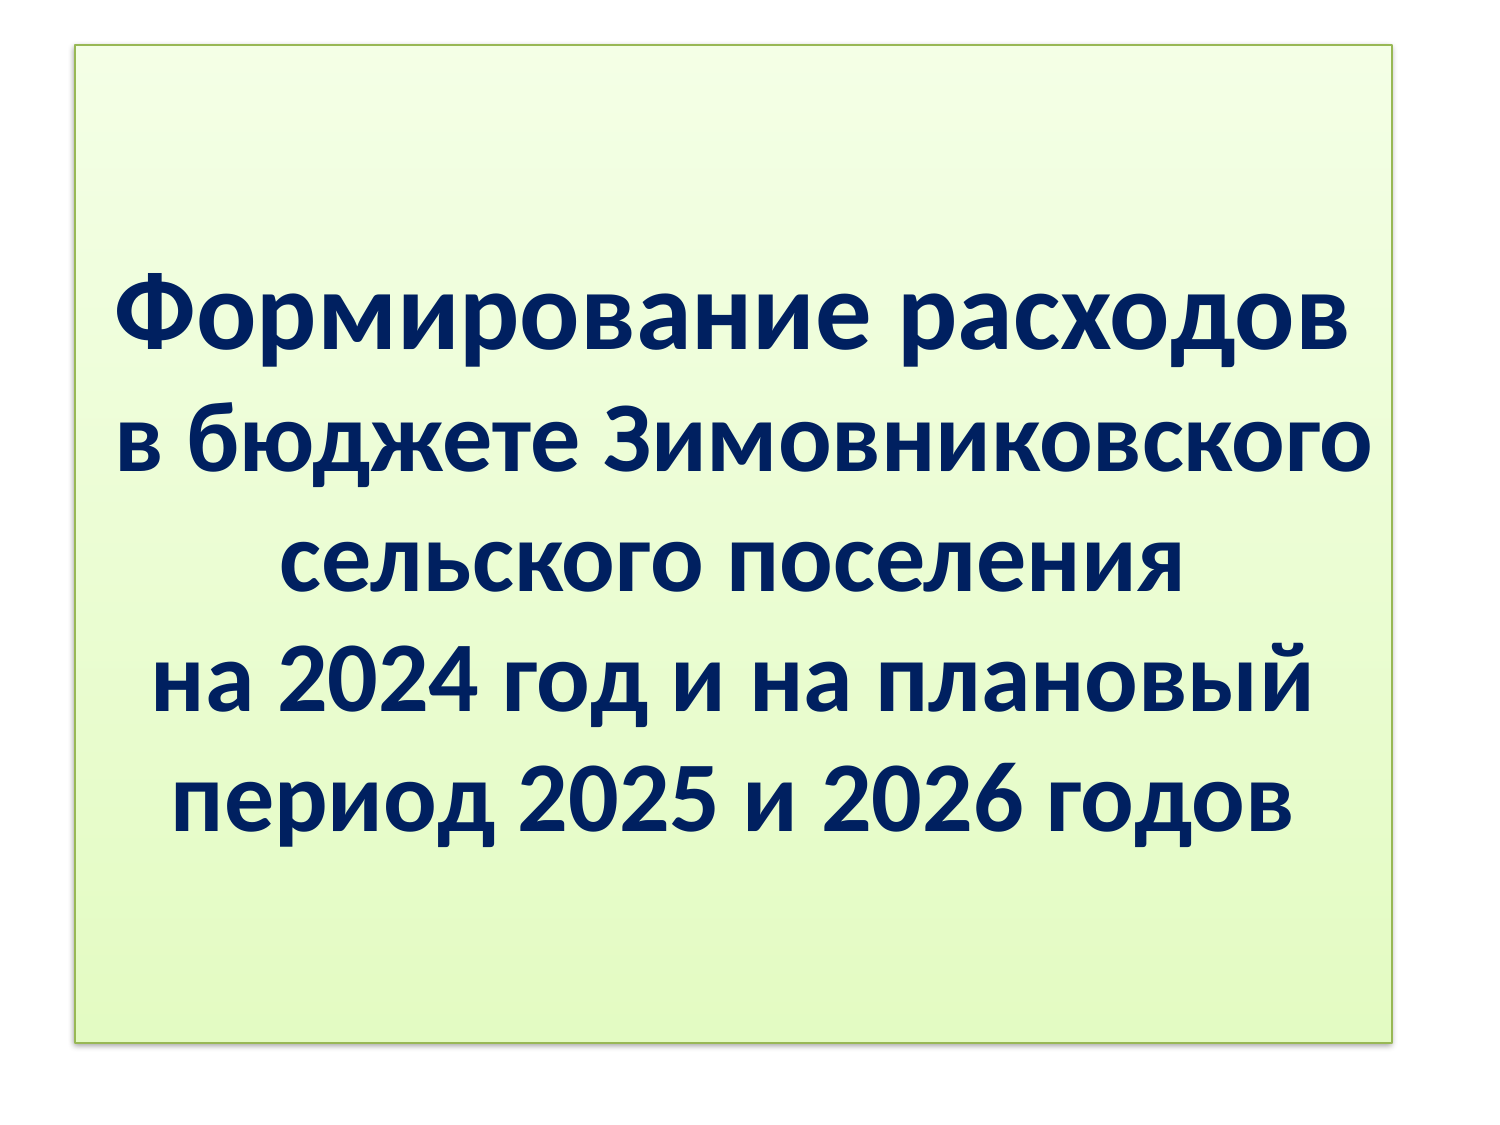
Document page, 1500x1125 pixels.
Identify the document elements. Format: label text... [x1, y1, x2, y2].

title Формирование расходов в бюджете Зимовниковского сельского поселения на 2024 год и на плановый период 2025 и 2026 годов [74, 44, 1393, 1044]
